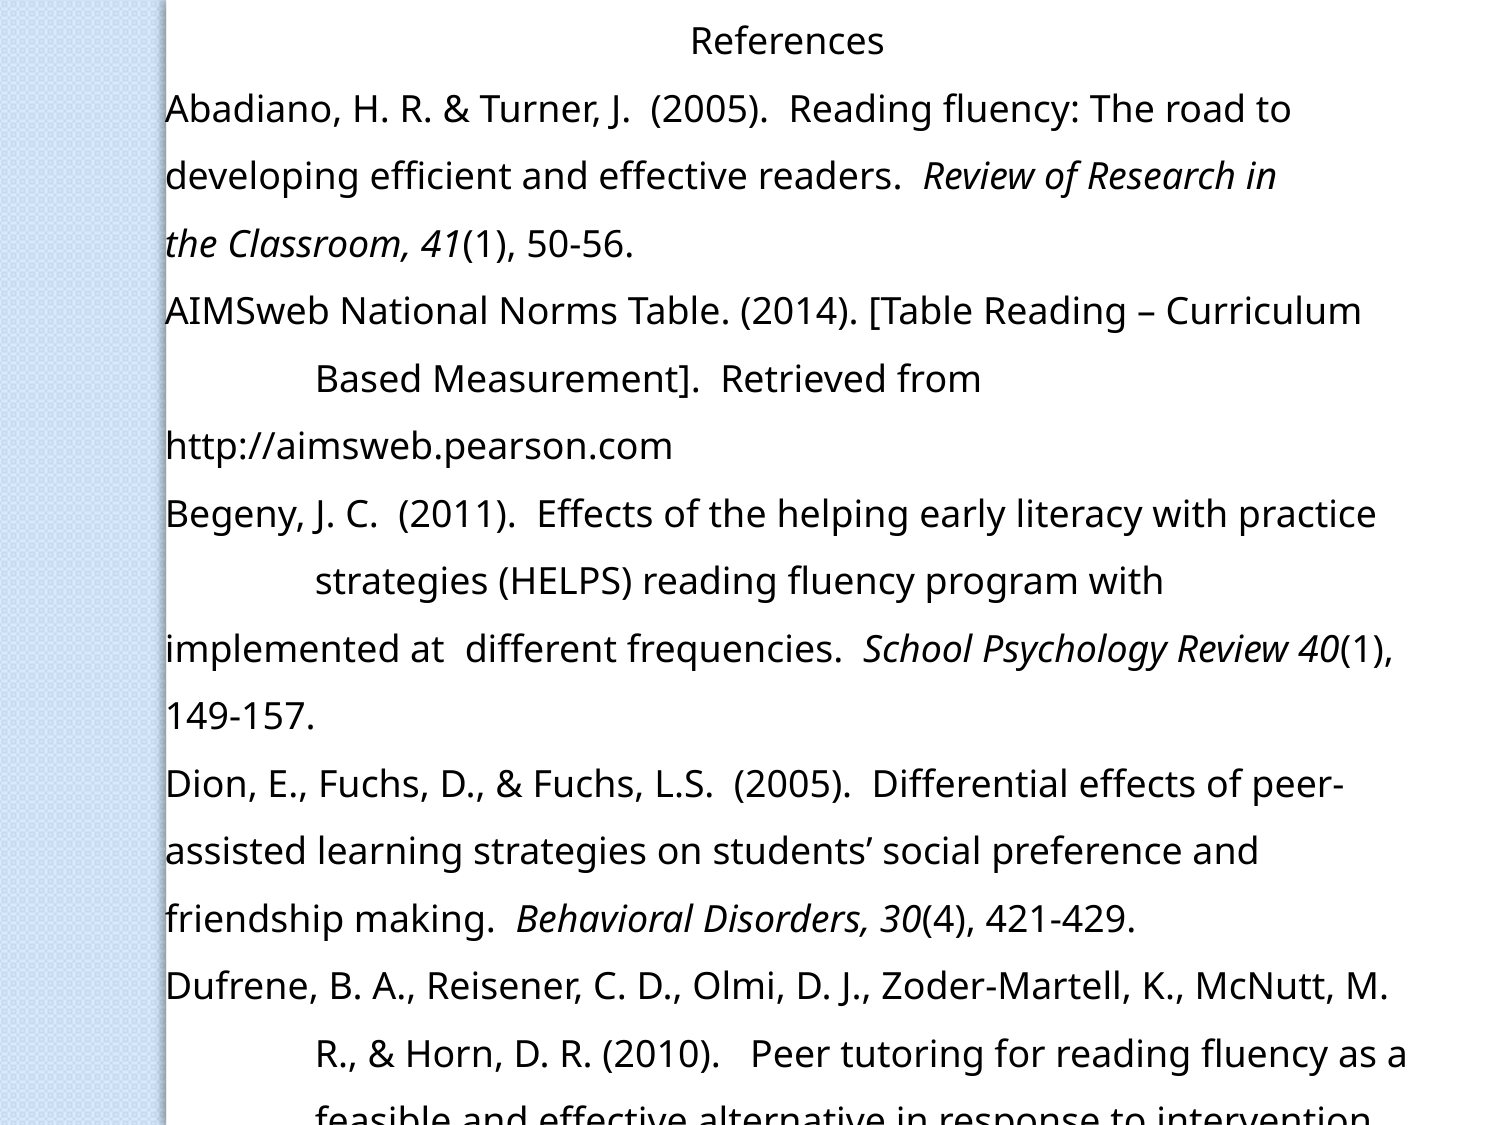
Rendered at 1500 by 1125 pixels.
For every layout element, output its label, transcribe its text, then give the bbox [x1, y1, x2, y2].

text_box References Abadiano, H. R. & Turner, J. (2005). Reading fluency: The road to developing efficient and effective readers. Review of Research in the Classroom, 41(1), 50-56. AIMSweb National Norms Table. (2014). [Table Reading – Curriculum Based Measurement]. Retrieved from http://aimsweb.pearson.com Begeny, J. C. (2011). Effects of the helping early literacy with practice strategies (HELPS) reading fluency program with implemented at different frequencies. School Psychology Review 40(1), 149-157. Dion, E., Fuchs, D., & Fuchs, L.S. (2005). Differential effects of peer- assisted learning strategies on students’ social preference and friendship making. Behavioral Disorders, 30(4), 421-429. Dufrene, B. A., Reisener, C. D., Olmi, D. J., Zoder-Martell, K., McNutt, M. R., & Horn, D. R. (2010). Peer tutoring for reading fluency as a feasible and effective alternative in response to intervention. Behavioral Education, 19(3), 239-256. [149, 9, 1425, 1125]
